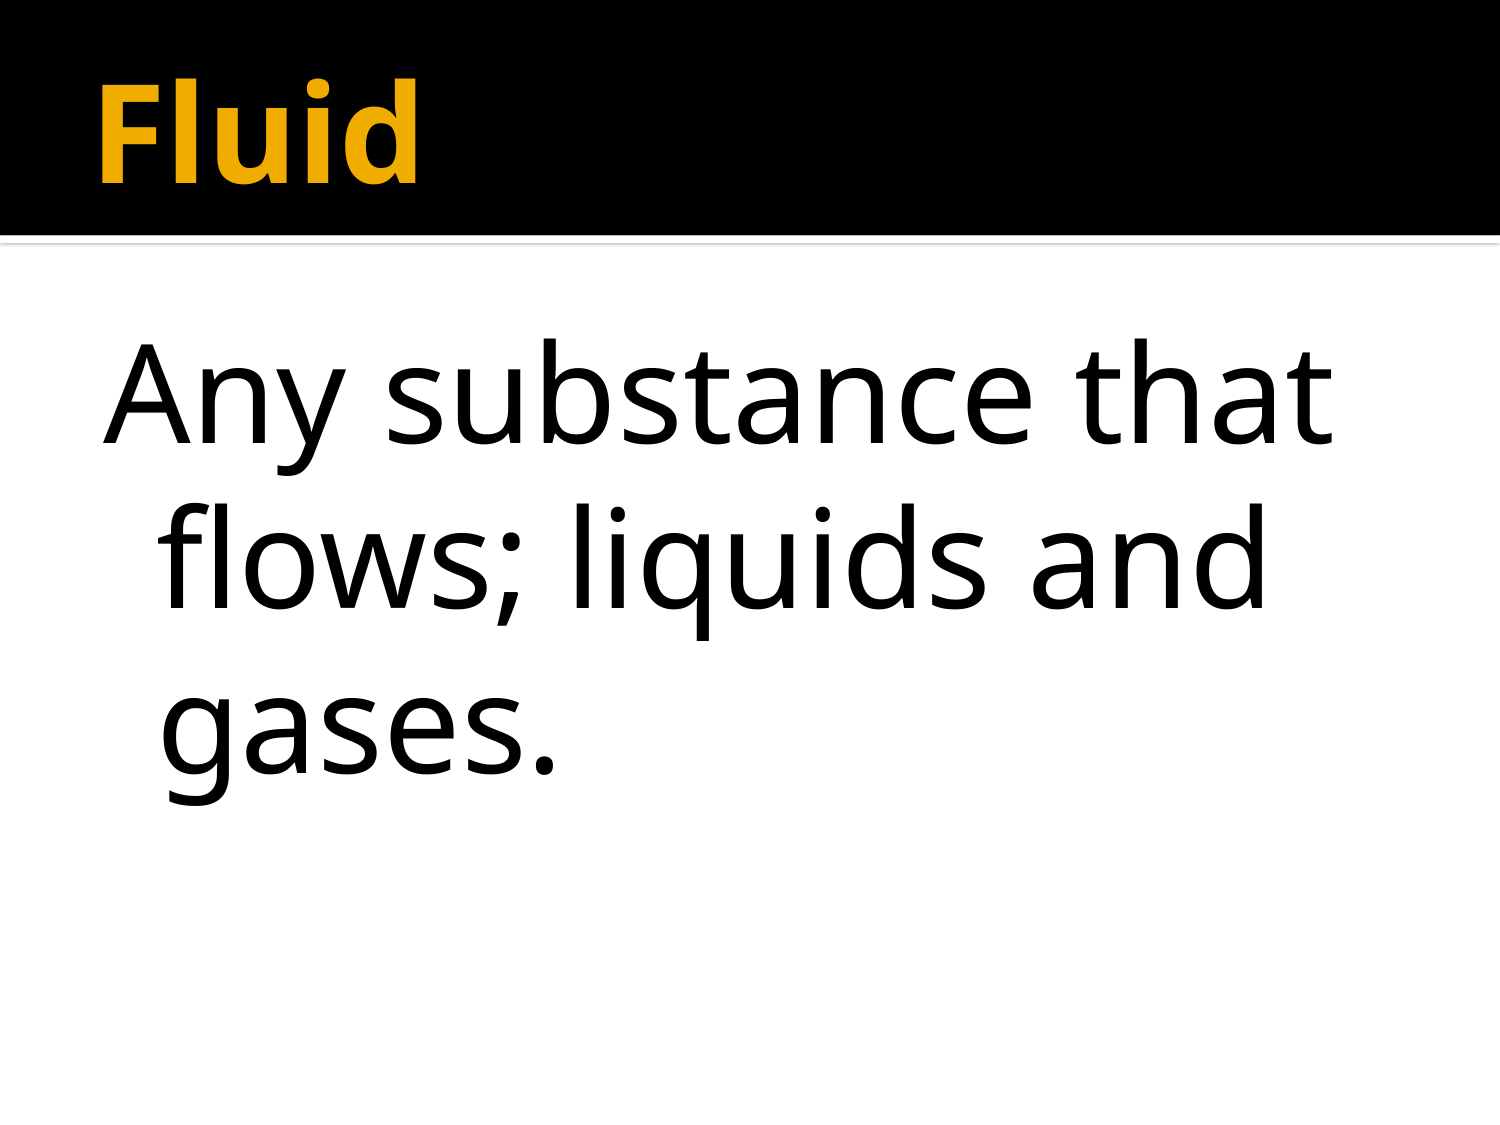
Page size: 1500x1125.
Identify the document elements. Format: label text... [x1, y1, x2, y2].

list Any substance that flows; liquids and gases. [75, 291, 1425, 1050]
title Fluid [75, 25, 1425, 231]
